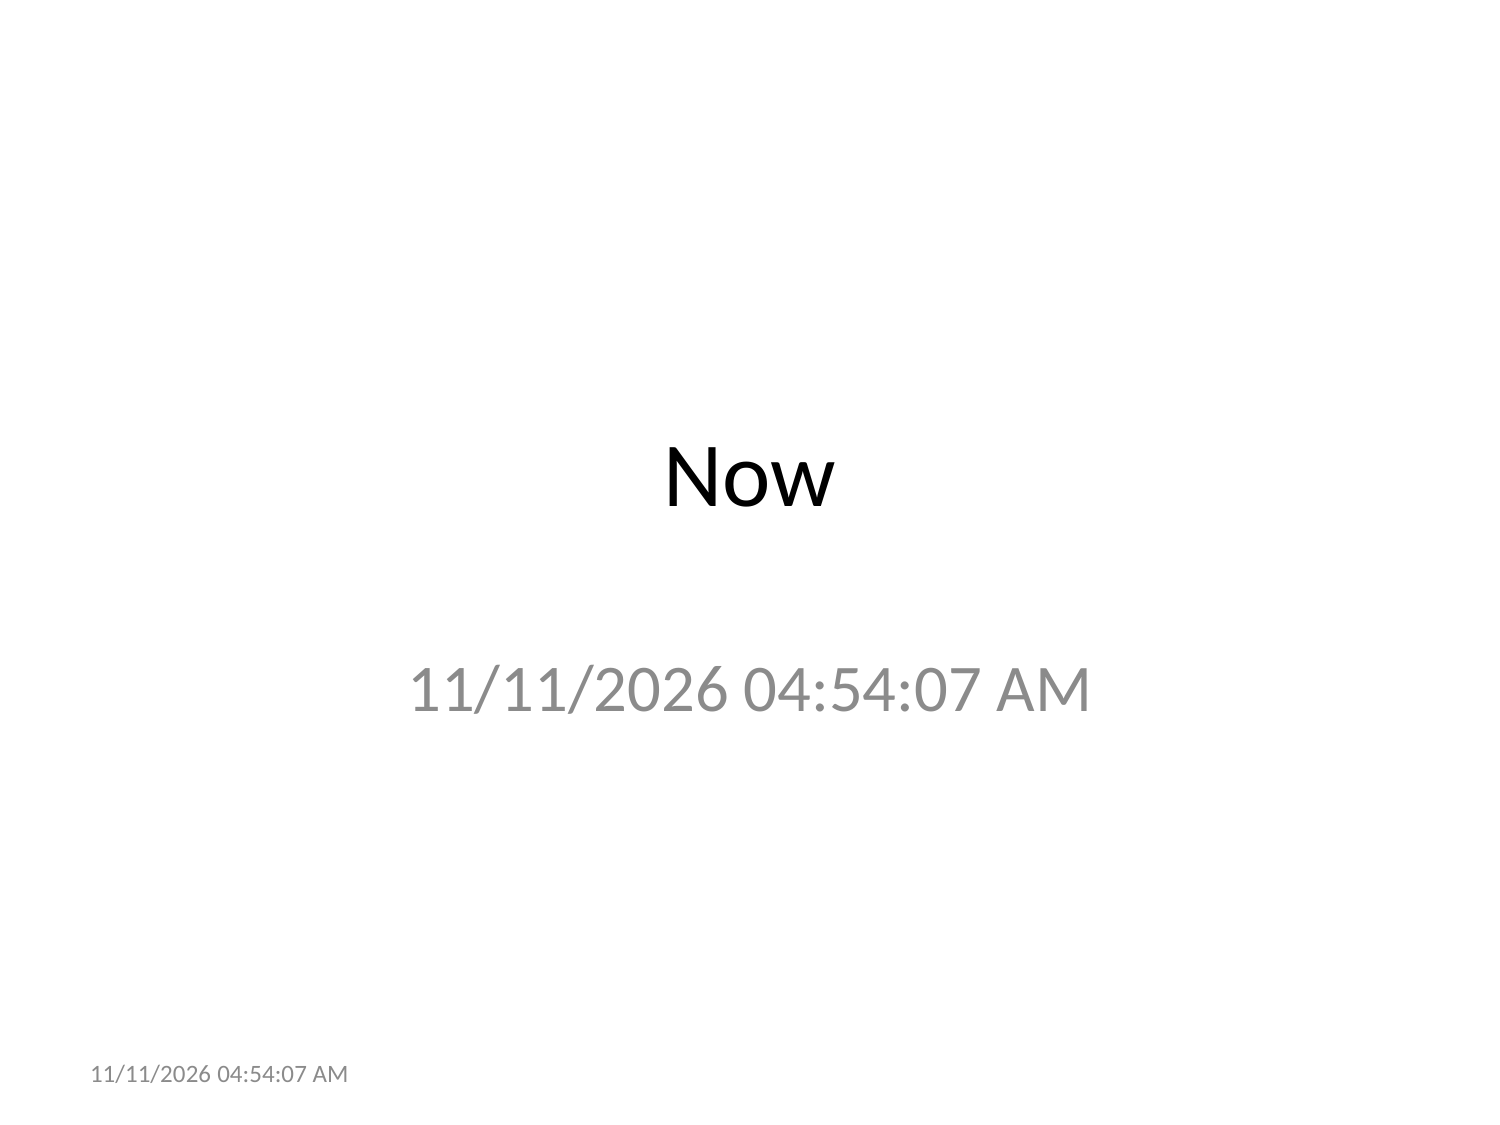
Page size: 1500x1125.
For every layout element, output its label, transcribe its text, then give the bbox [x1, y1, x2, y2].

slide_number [75, 1042, 425, 1103]
subtitle 2011-12-19 10:20:04 AM [225, 637, 1275, 925]
title Now [112, 349, 1388, 591]
